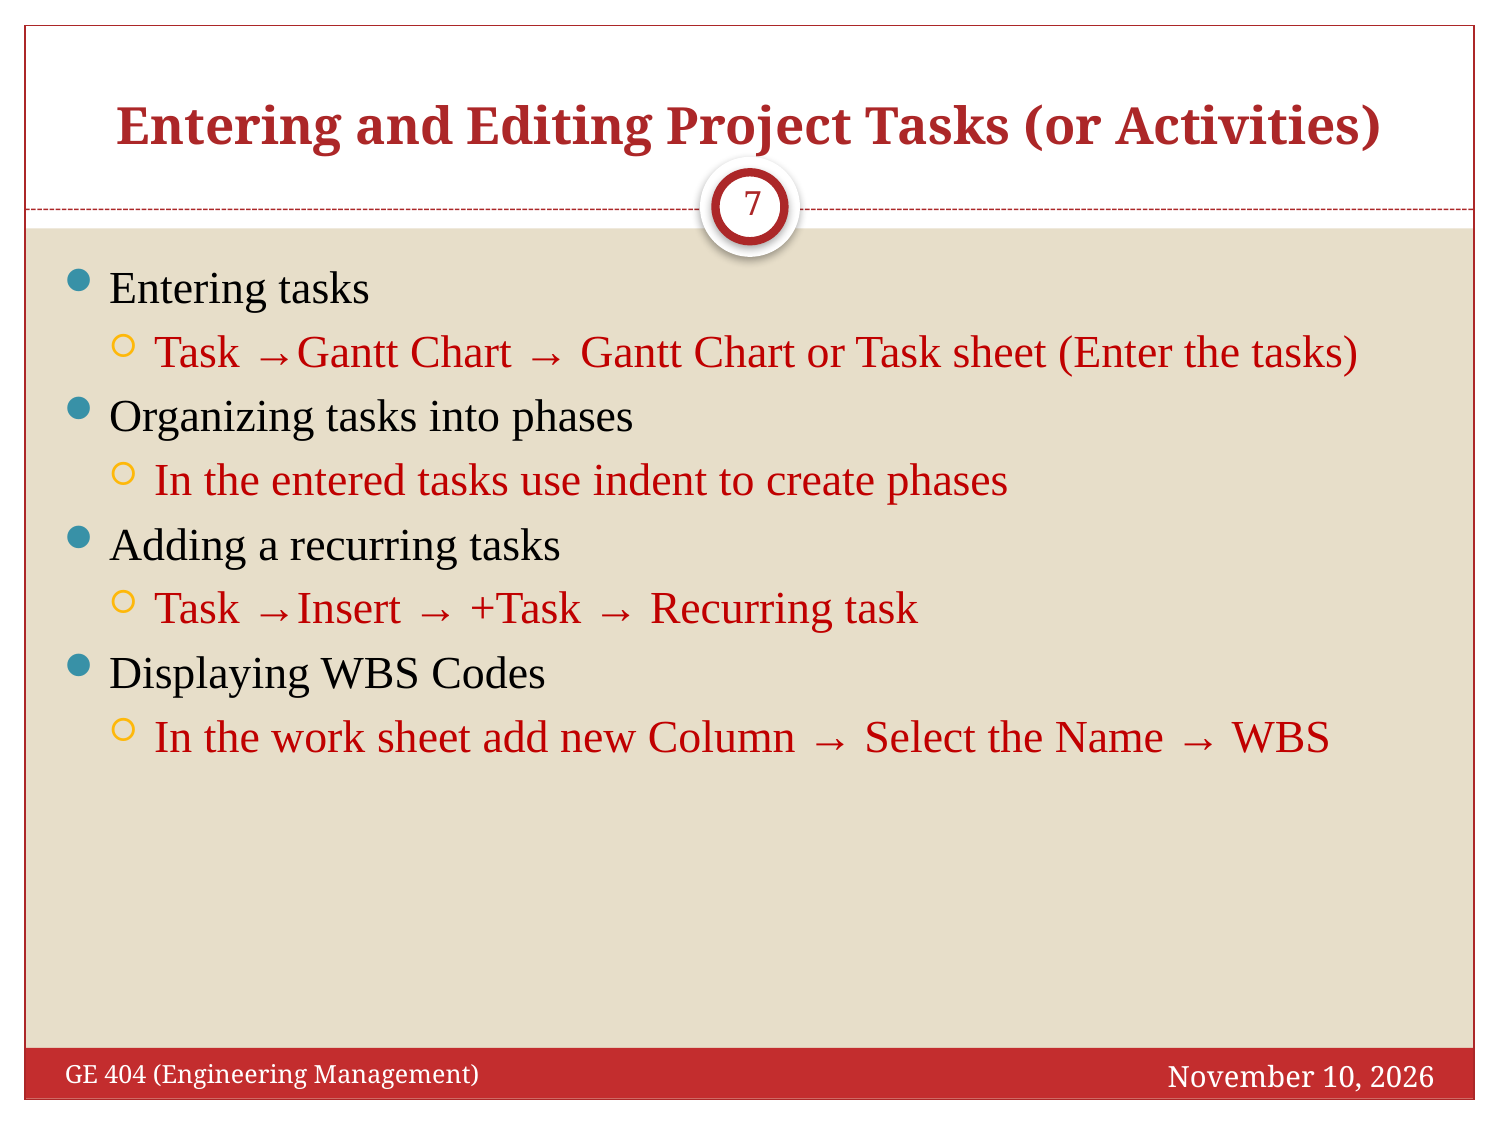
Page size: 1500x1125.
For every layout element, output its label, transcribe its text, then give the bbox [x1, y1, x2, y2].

slide_number 7 [715, 168, 791, 241]
title Entering and Editing Project Tasks (or Activities) [49, 37, 1450, 162]
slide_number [950, 1050, 1450, 1111]
footer GE 404 (Engineering Management) [50, 1051, 638, 1112]
list Entering tasks Task →Gantt Chart → Gantt Chart or Task sheet (Enter the tasks) Organizing tasks into phases In the entered tasks use indent to create phases Adding a recurring tasks Task →Insert → +Task → Recurring task Displaying WBS Codes In the work sheet add new Column → Select the Name → WBS [49, 250, 1445, 1001]
